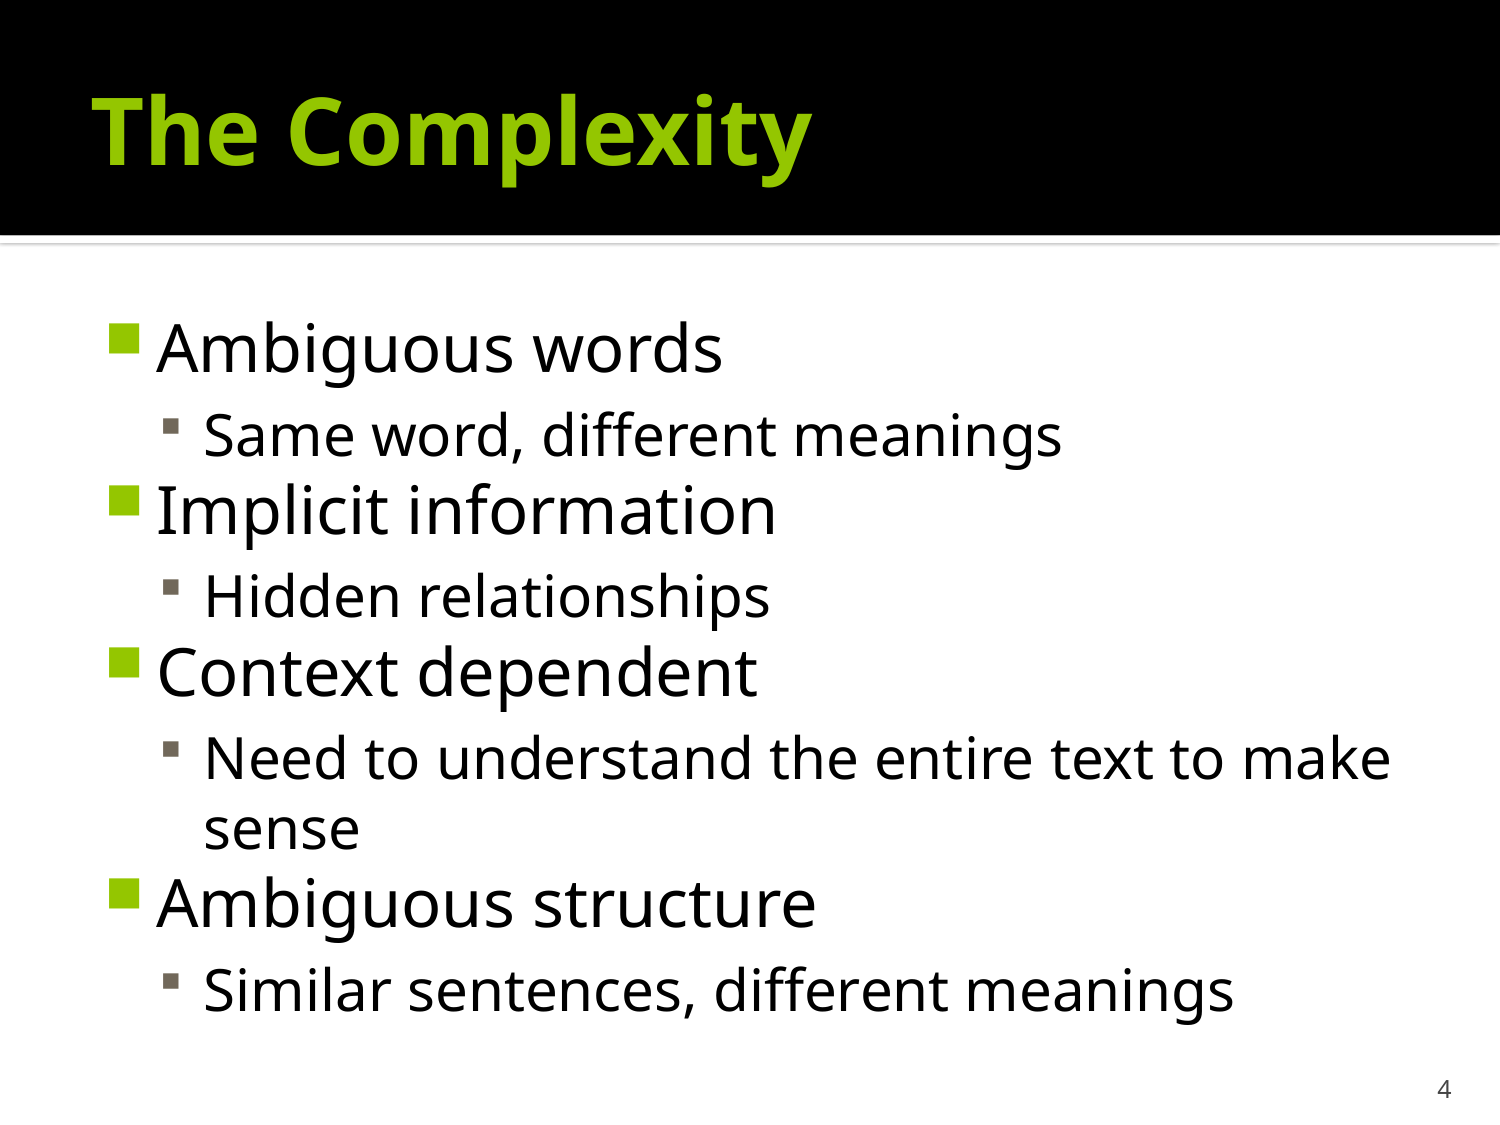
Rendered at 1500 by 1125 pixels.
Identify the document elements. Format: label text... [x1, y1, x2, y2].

list Ambiguous words Same word, different meanings Implicit information Hidden relationships Context dependent Need to understand the entire text to make sense Ambiguous structure Similar sentences, different meanings [75, 291, 1425, 1050]
slide_number 4 [1345, 1062, 1467, 1108]
title The Complexity [75, 25, 1425, 231]
